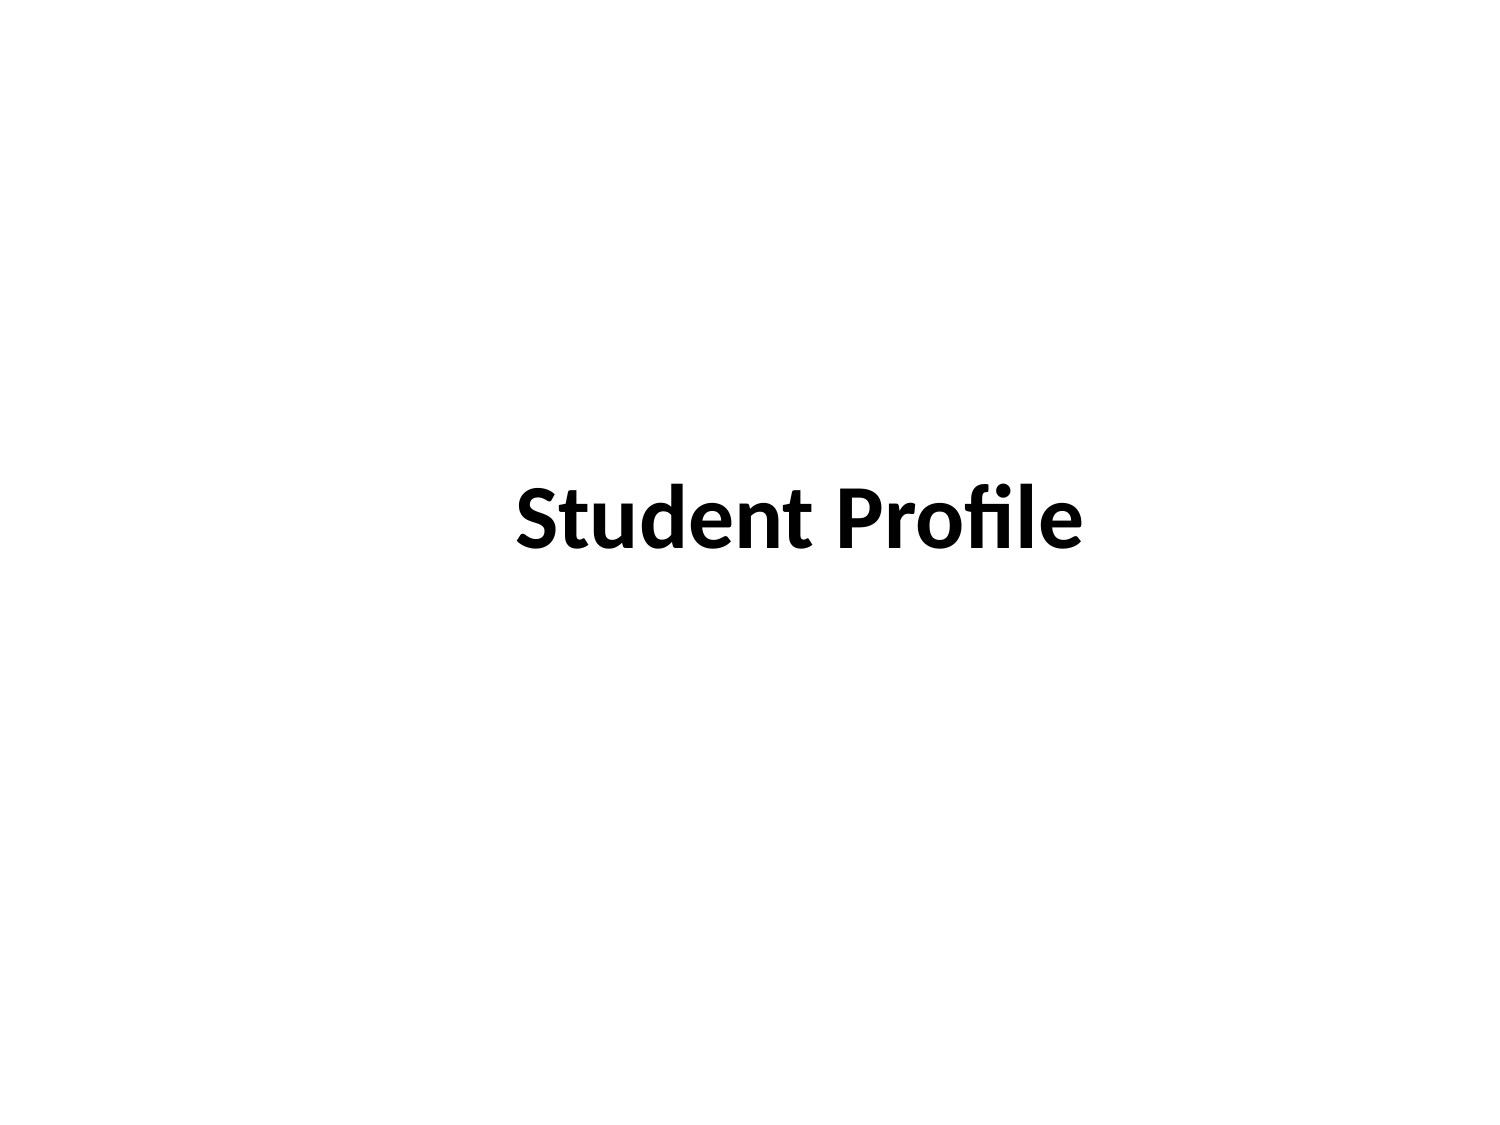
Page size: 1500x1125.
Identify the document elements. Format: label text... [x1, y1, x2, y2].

text_box Student Profile [162, 450, 1438, 692]
